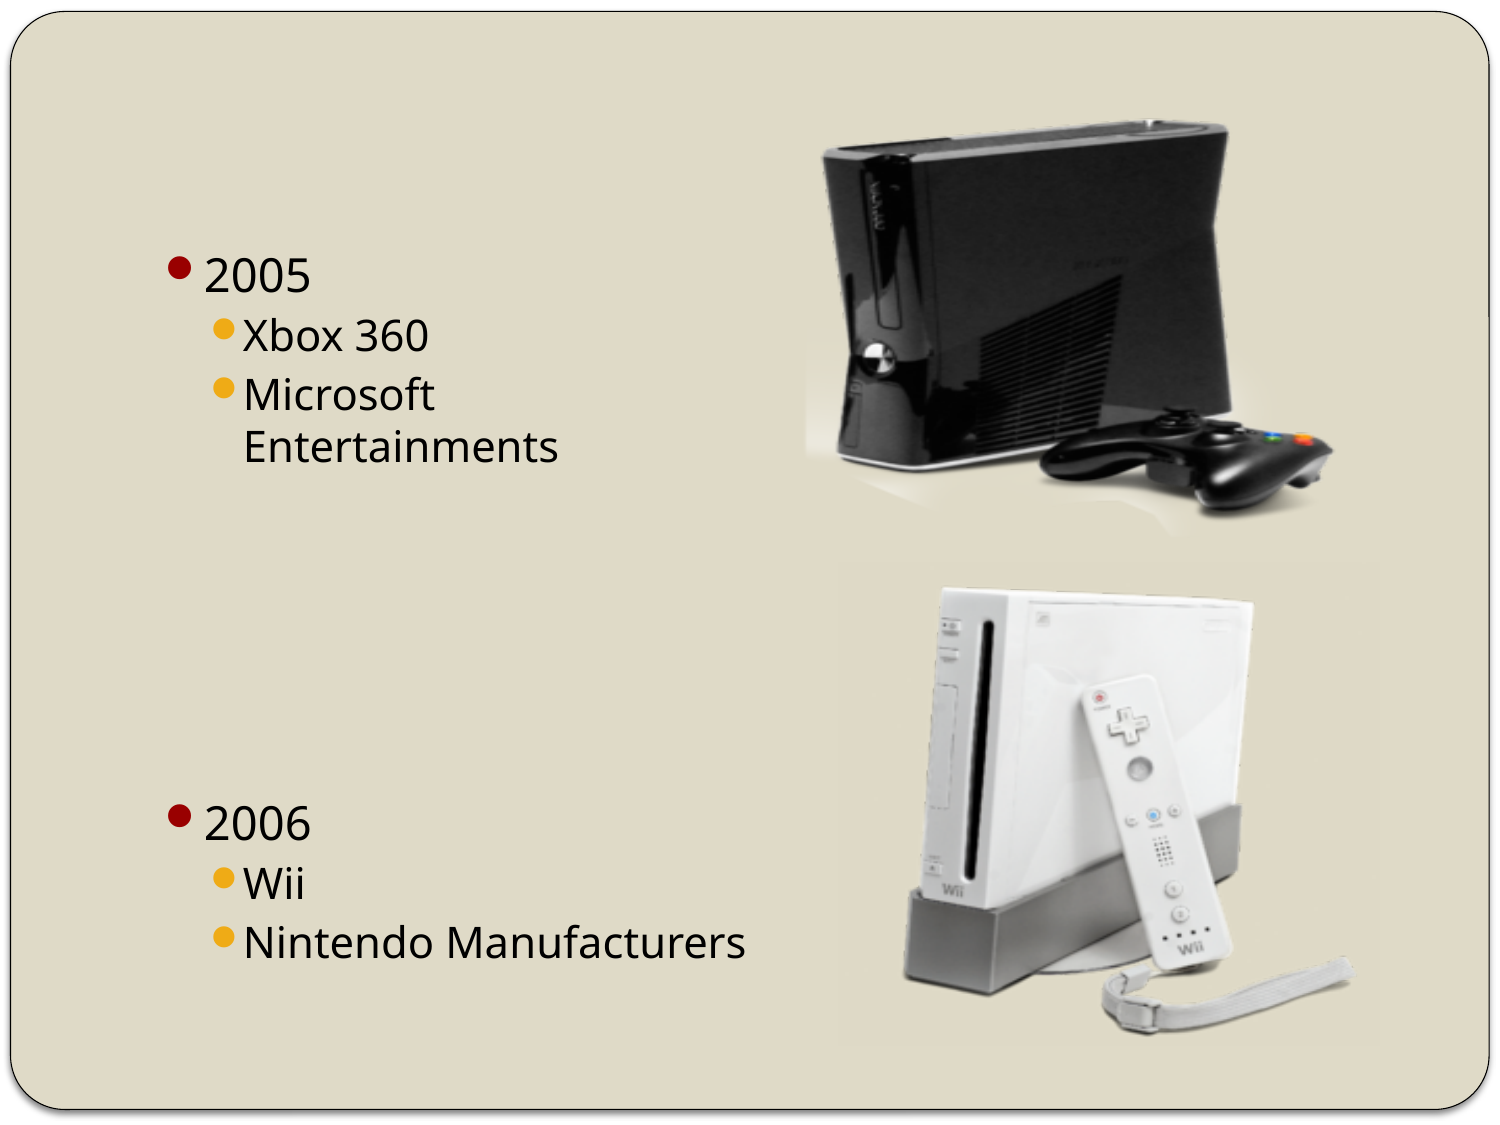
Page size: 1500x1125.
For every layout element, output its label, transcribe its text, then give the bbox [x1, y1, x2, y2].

picture [838, 562, 1381, 1046]
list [764, 73, 1381, 563]
list 2005 Xbox 360 Microsoft Entertainments 2006 Wii Nintendo Manufacturers [150, 237, 765, 988]
